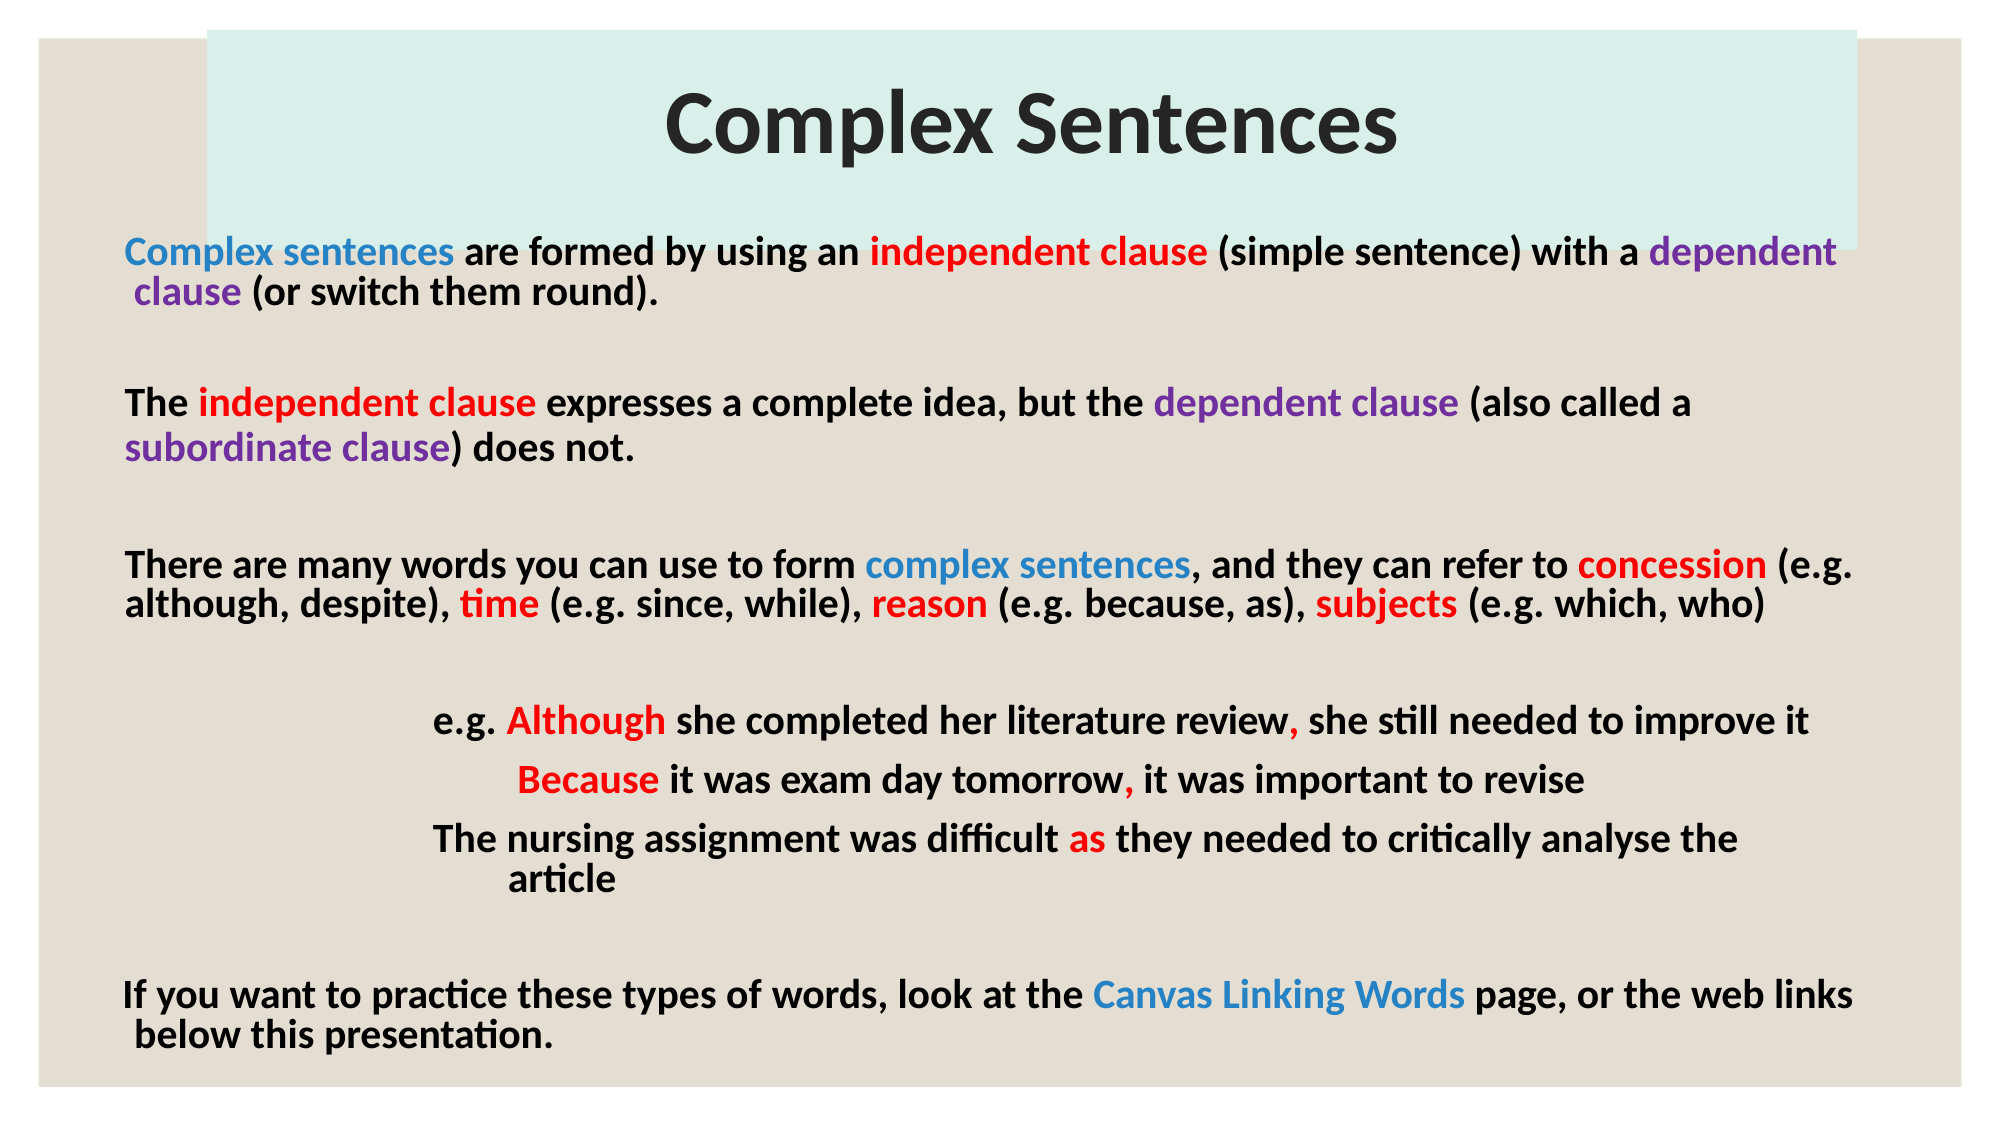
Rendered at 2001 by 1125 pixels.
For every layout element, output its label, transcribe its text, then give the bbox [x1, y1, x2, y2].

text_box Complex sentences are formed by using an independent clause (simple sentence) with a dependent clause (or switch them round). The independent clause expresses a complete idea, but the dependent clause (also called a subordinate clause) does not. There are many words you can use to form complex sentences, and they can refer to concession (e.g. although, despite), time (e.g. since, while), reason (e.g. because, as), subjects (e.g. which, who) e.g. Although she completed her literature review, she still needed to improve it Because it was exam day tomorrow, it was important to revise The nursing assignment was difficult as they needed to critically analyse the article If you want to practice these types of words, look at the Canvas Linking Words page, or the web links below this presentation. [122, 221, 1866, 1057]
title Complex Sentences [207, 29, 1858, 221]
picture [38, 38, 1962, 1087]
